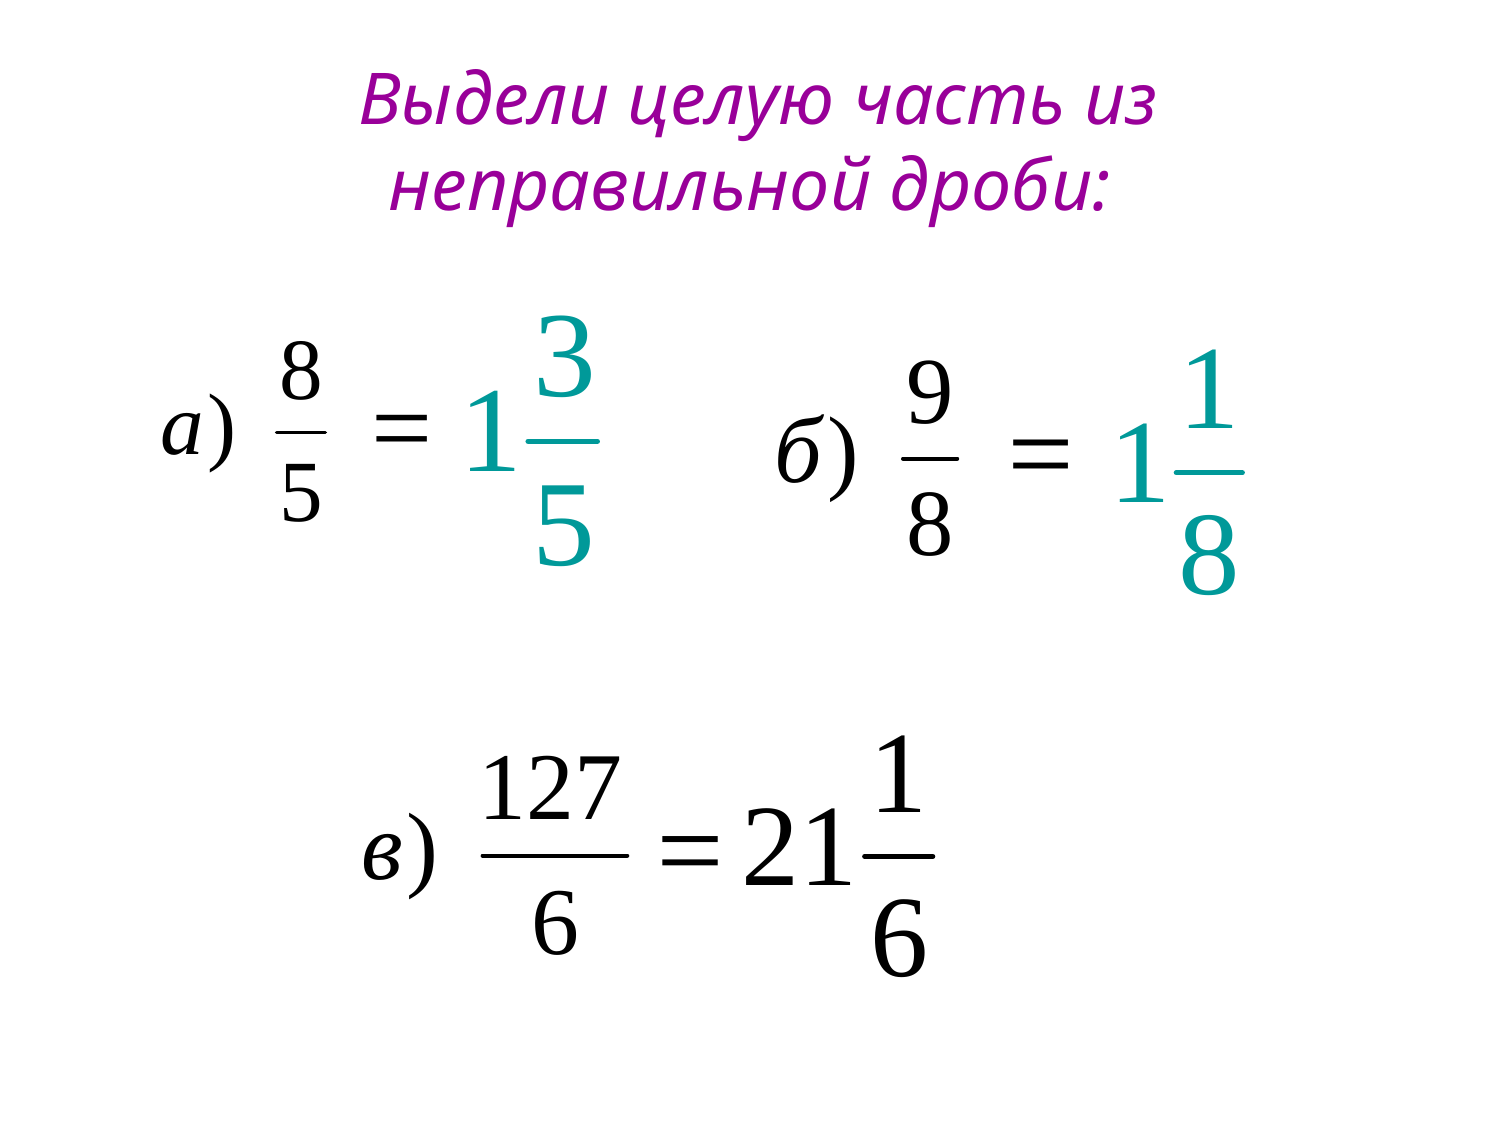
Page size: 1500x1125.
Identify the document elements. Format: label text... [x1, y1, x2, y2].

title Выдели целую часть из неправильной дроби: [75, 45, 1425, 233]
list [147, 315, 432, 542]
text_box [348, 727, 718, 976]
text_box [723, 701, 957, 1002]
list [454, 278, 614, 586]
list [1104, 313, 1260, 615]
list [761, 332, 1070, 577]
